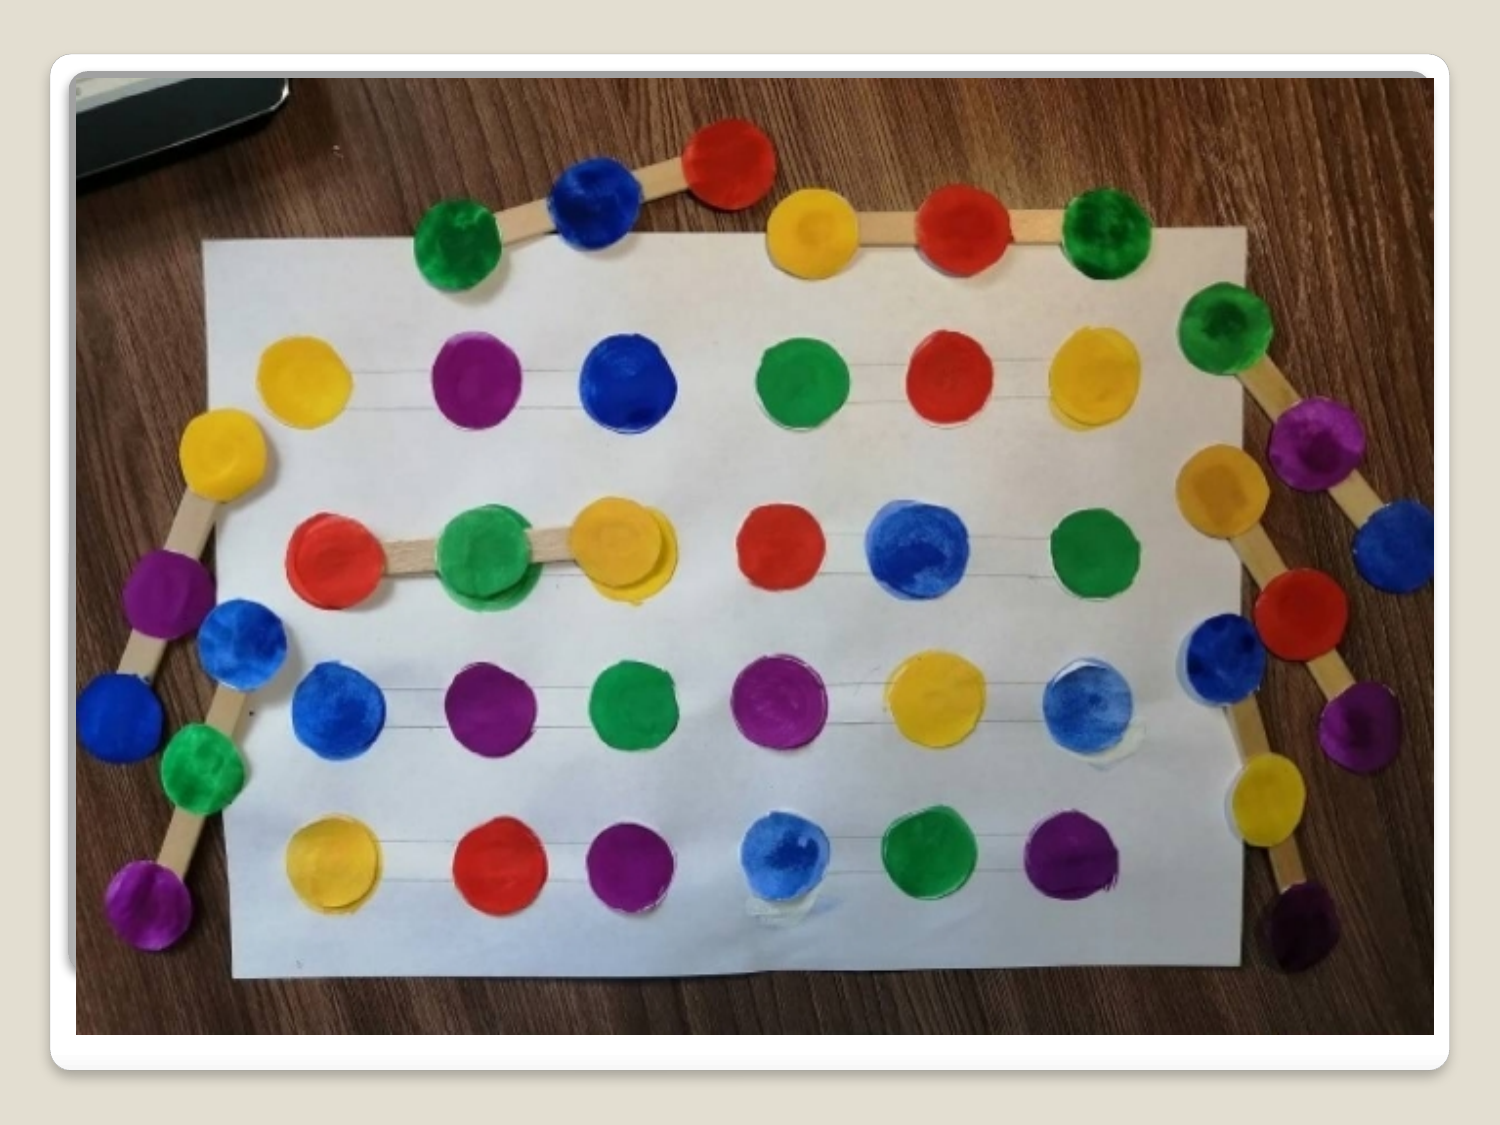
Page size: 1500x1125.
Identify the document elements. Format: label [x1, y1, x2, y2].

list [76, 77, 1434, 1036]
